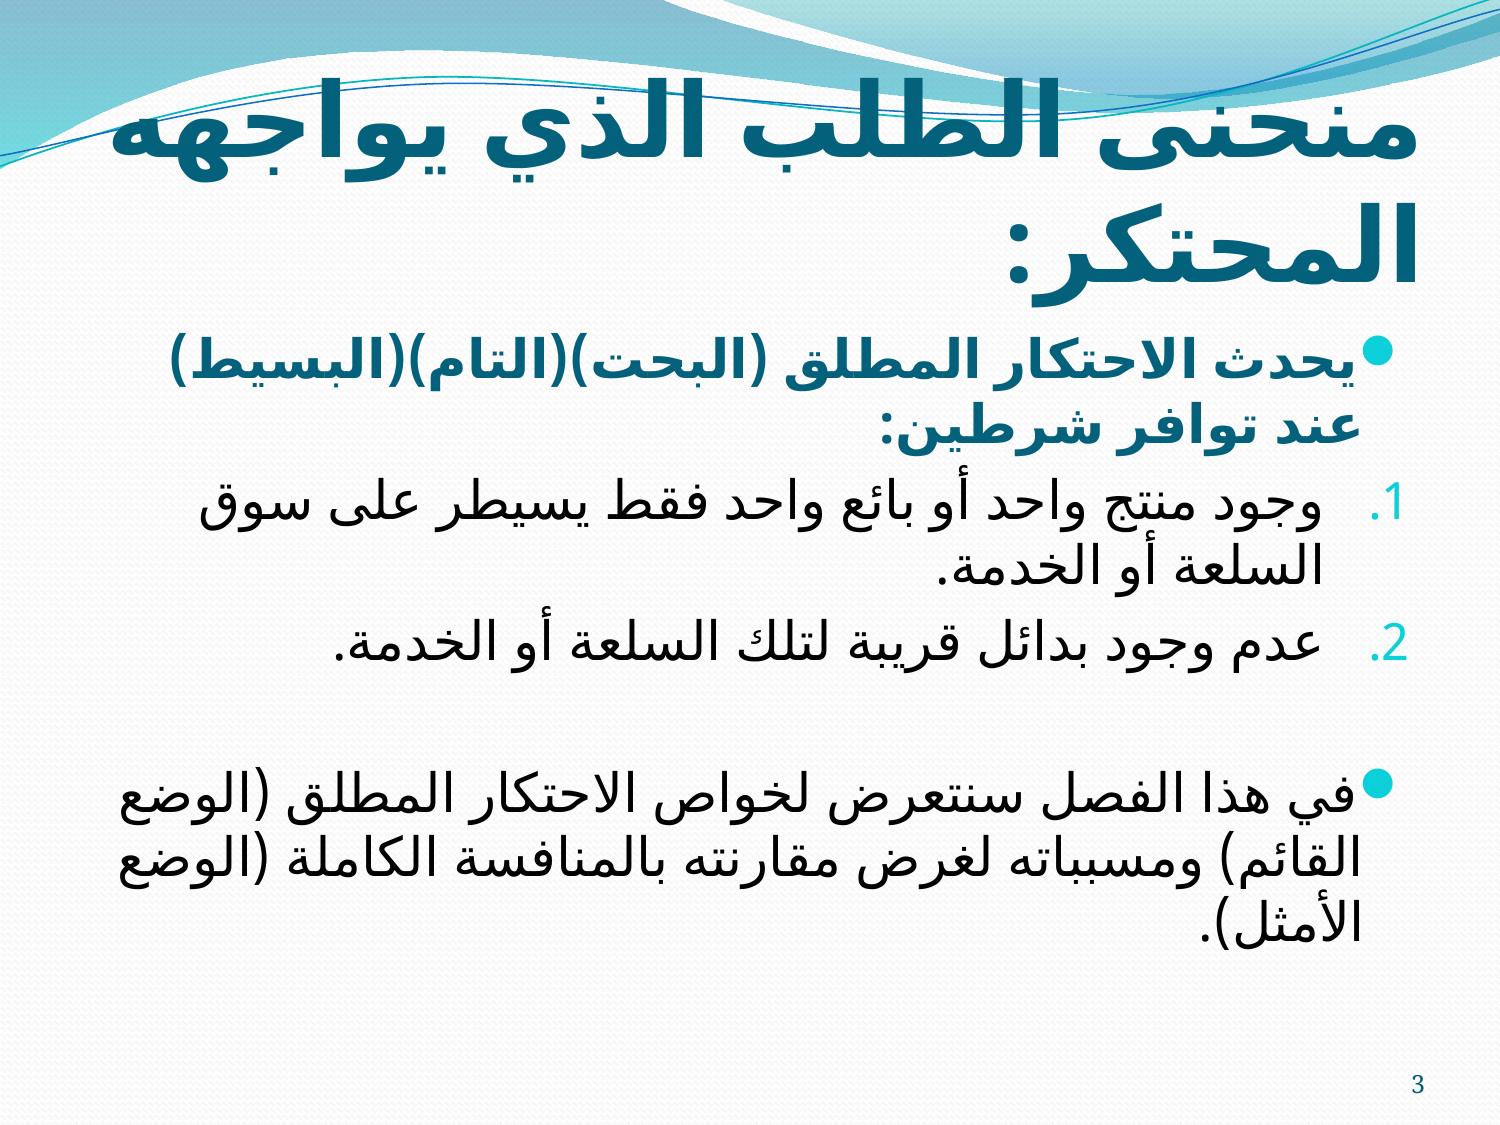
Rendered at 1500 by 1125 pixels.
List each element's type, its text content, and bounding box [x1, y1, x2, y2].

list يحدث الاحتكار المطلق (البحت)(التام)(البسيط) عند توافر شرطين: وجود منتج واحد أو بائع واحد فقط يسيطر على سوق السلعة أو الخدمة. عدم وجود بدائل قريبة لتلك السلعة أو الخدمة. في هذا الفصل سنتعرض لخواص الاحتكار المطلق (الوضع القائم) ومسبباته لغرض مقارنته بالمنافسة الكاملة (الوضع الأمثل). [75, 317, 1425, 1038]
slide_number 3 [1299, 1042, 1425, 1103]
title منحنى الطلب الذي يواجهه المحتكر: [75, 115, 1425, 303]
